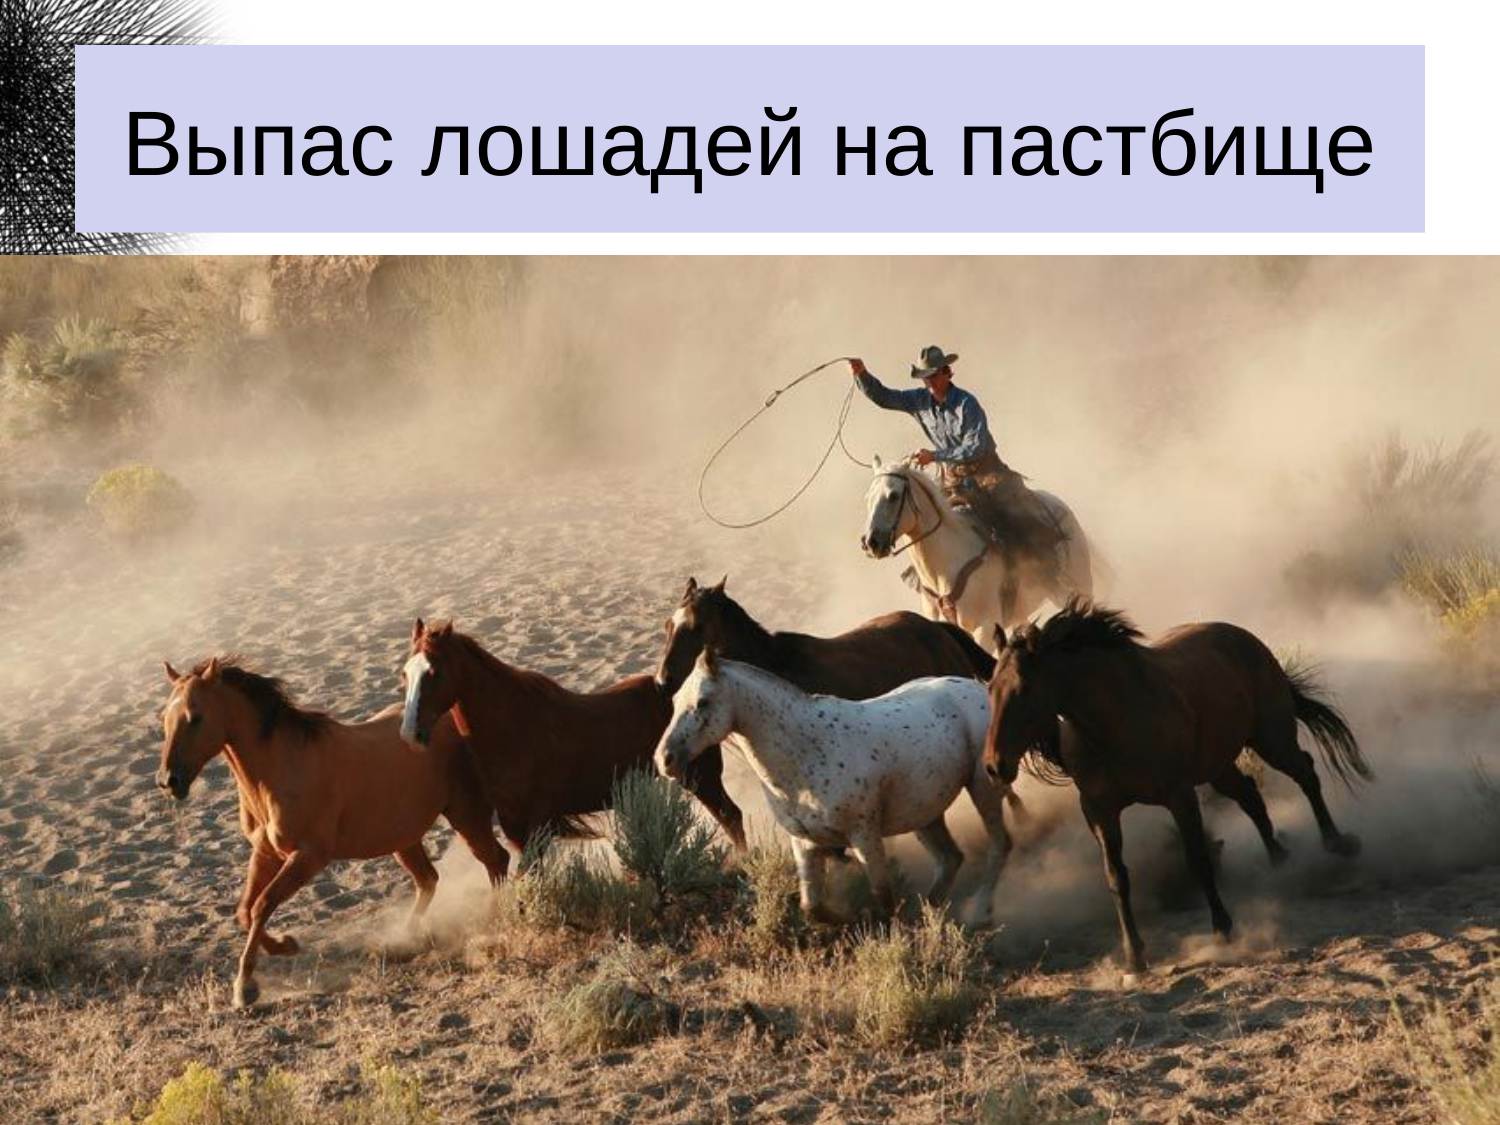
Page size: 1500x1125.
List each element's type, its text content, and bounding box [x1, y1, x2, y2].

picture [0, 0, 1500, 1125]
title Выпас лошадей на пастбище [75, 45, 1425, 233]
